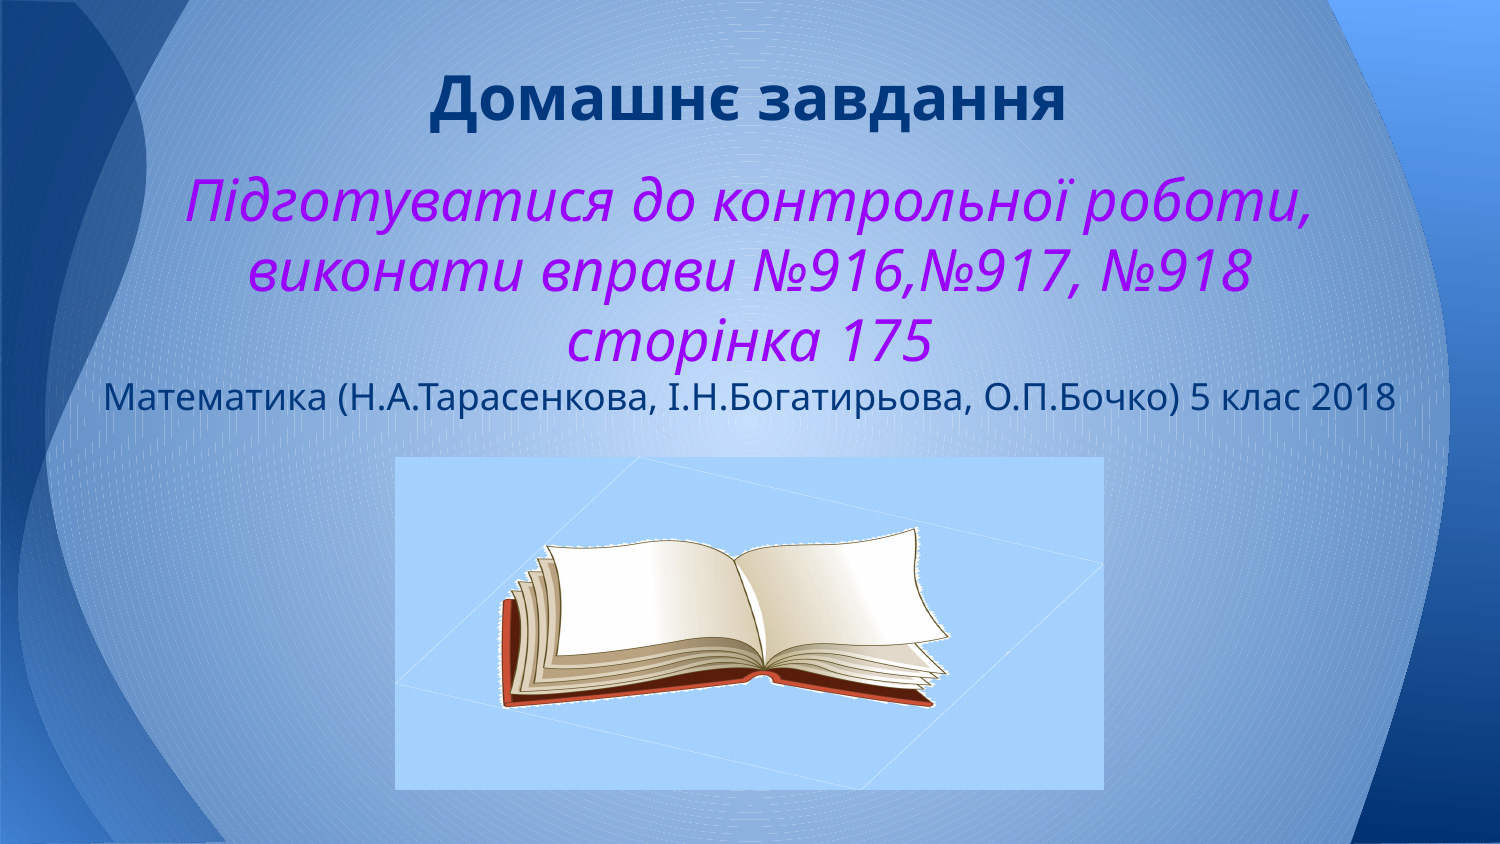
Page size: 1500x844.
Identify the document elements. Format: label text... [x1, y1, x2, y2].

picture [395, 457, 1104, 790]
title Домашнє завдання [75, 33, 1425, 147]
list Підготуватися до контрольної роботи, виконати вправи №916,№917, №918 сторінка 175 Математика (Н.А.Тарасенкова, І.Н.Богатирьова, О.П.Бочко) 5 клаc 2018 [75, 147, 1425, 800]
